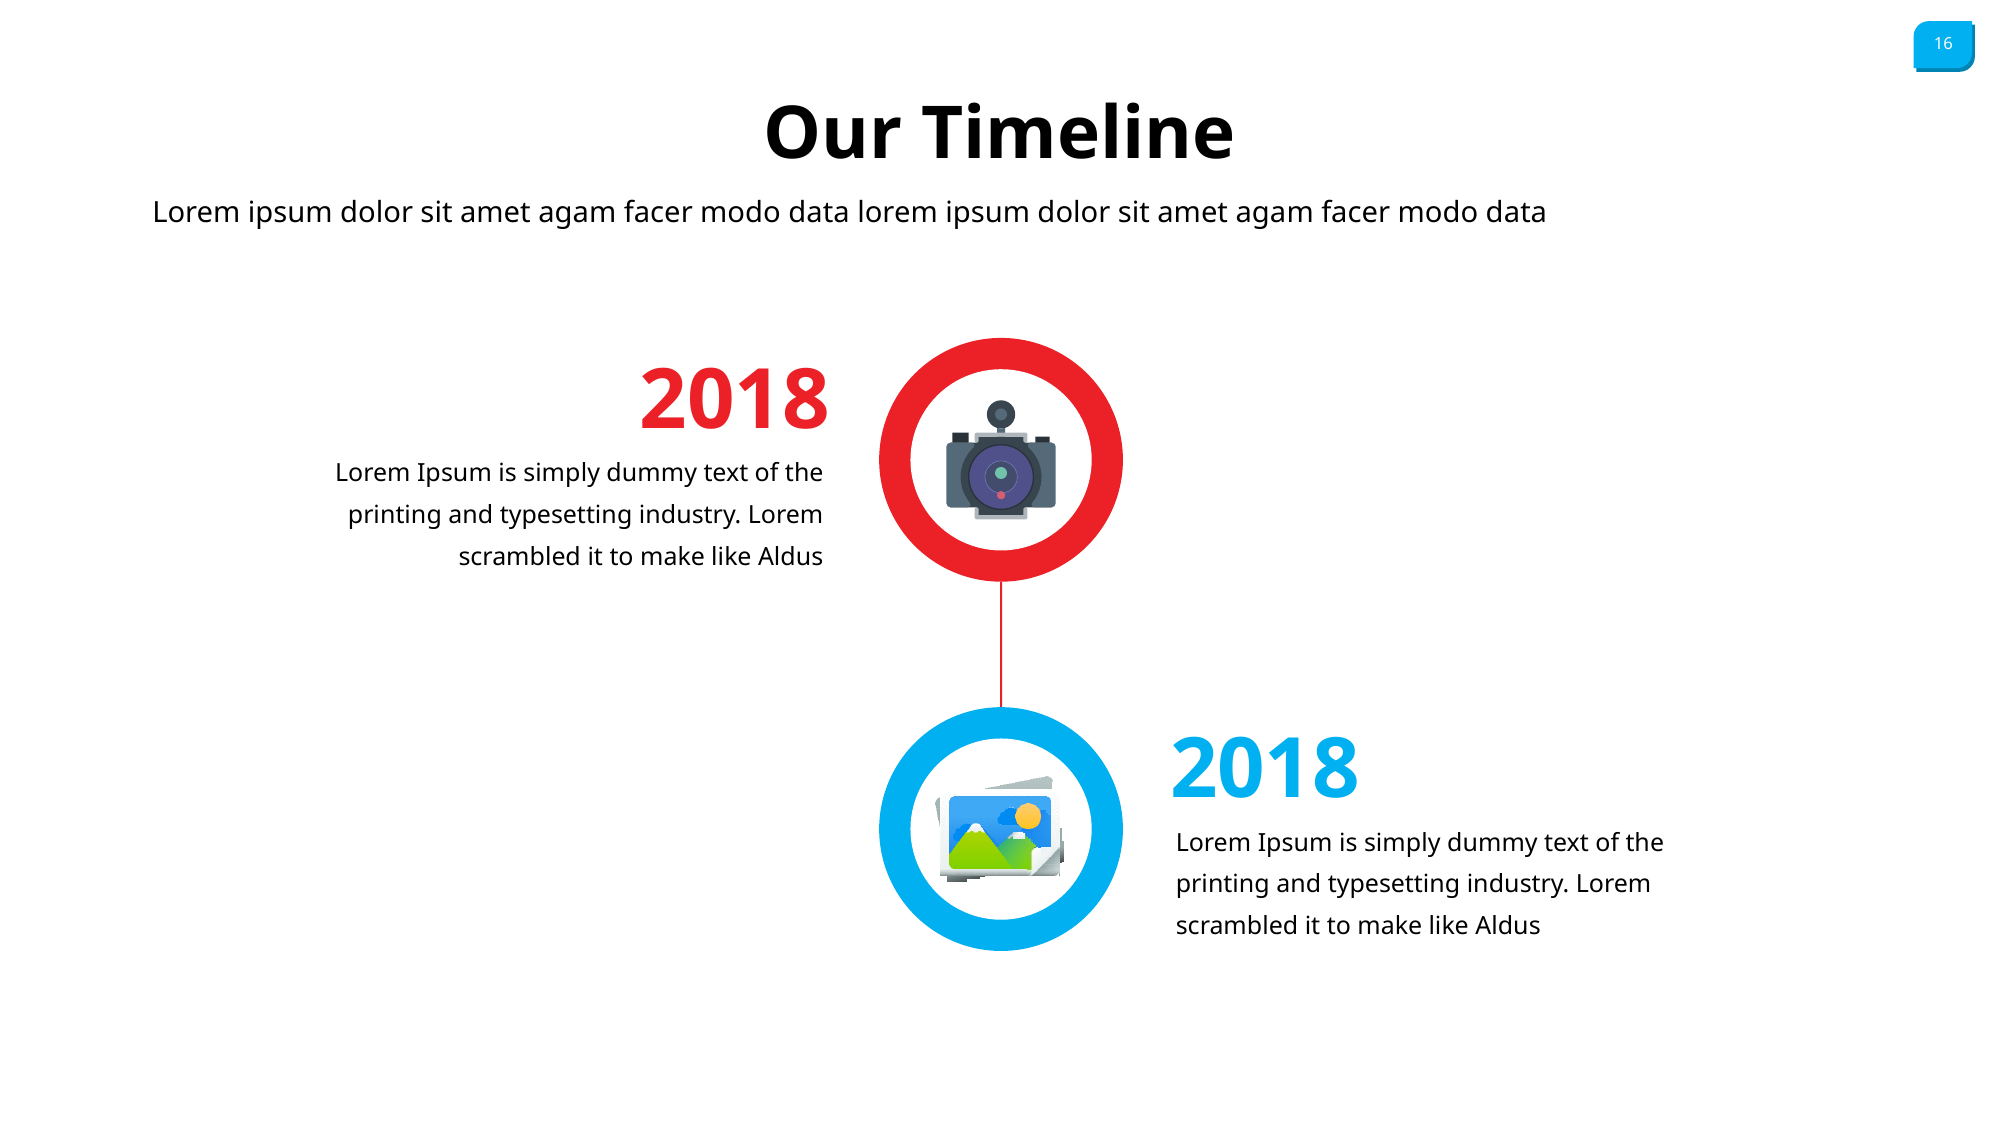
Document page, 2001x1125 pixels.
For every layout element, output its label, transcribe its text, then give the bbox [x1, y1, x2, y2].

text_box 2018 [625, 337, 845, 453]
text_box Lorem Ipsum is simply dummy text of the printing and typesetting industry. Lorem scrambled it to make like Aldus [1161, 807, 1692, 947]
text_box Lorem Ipsum is simply dummy text of the printing and typesetting industry. Lorem scrambled it to make like Aldus [308, 437, 839, 578]
subtitle Lorem ipsum dolor sit amet agam facer modo data lorem ipsum dolor sit amet agam facer modo data [137, 186, 1863, 227]
title Our Timeline [137, 78, 1863, 186]
text_box [910, 738, 1092, 920]
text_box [879, 337, 1123, 582]
text_box [879, 707, 1123, 951]
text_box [935, 776, 1067, 882]
text_box 2018 [1155, 707, 1375, 822]
